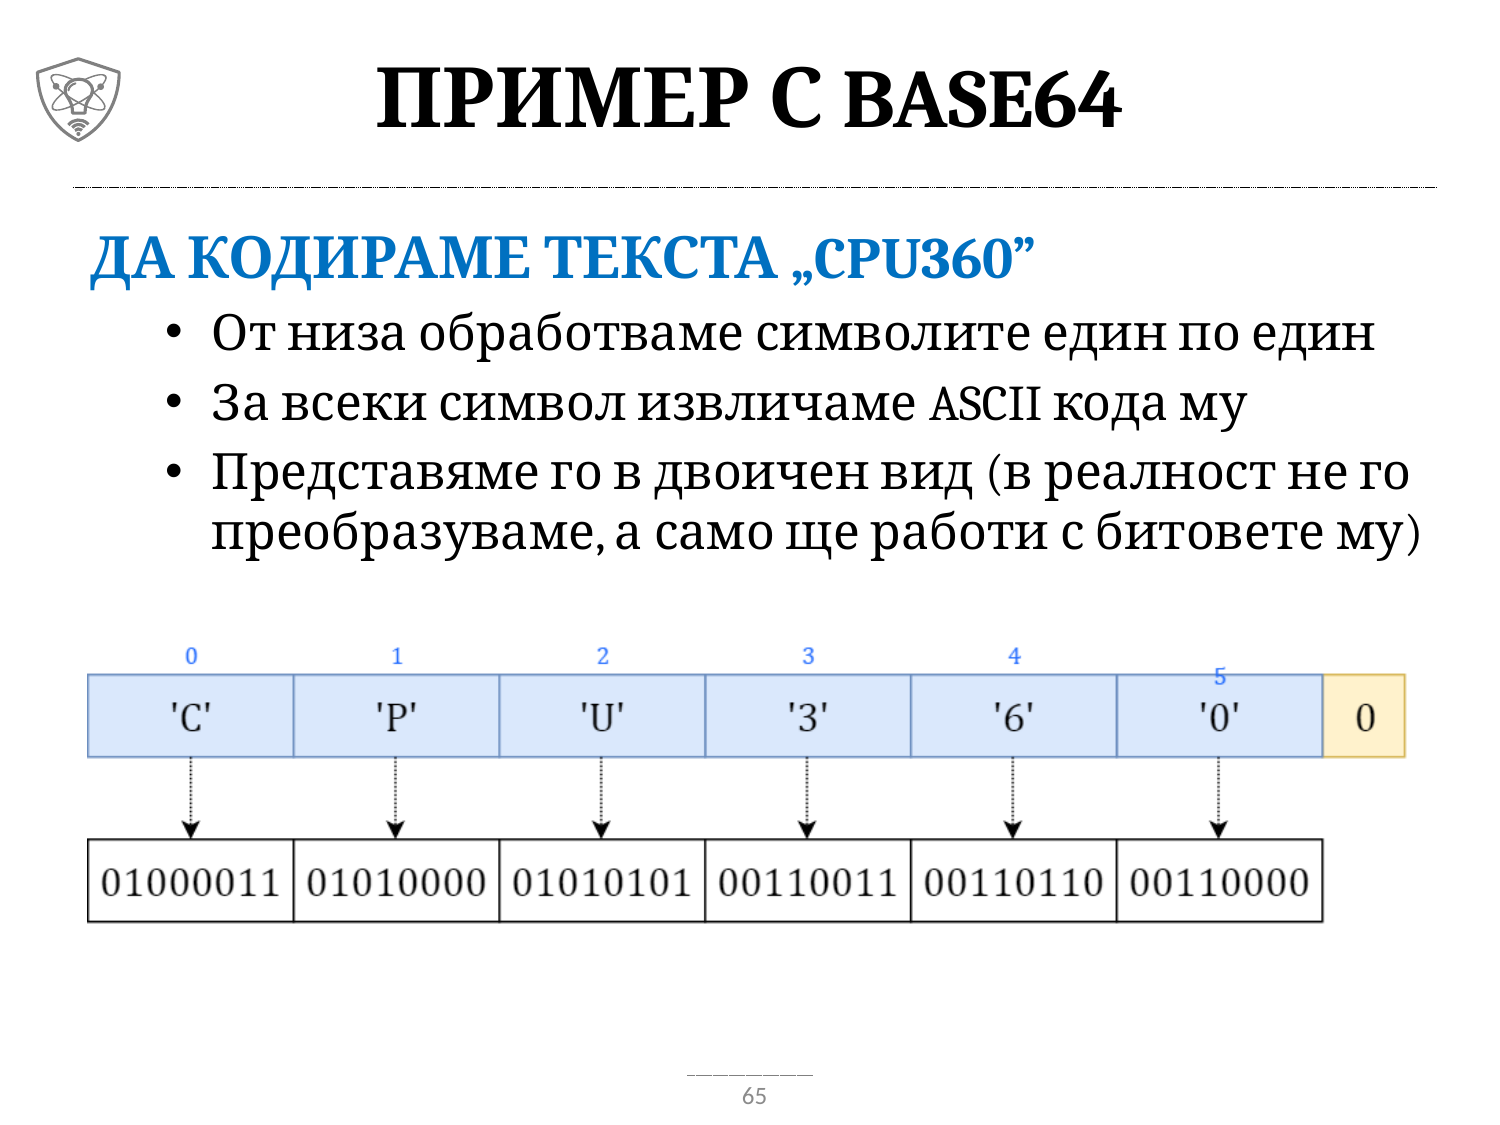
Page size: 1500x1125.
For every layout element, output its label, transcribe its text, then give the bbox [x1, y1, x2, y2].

slide_number 65 [579, 1065, 930, 1125]
picture [87, 612, 1408, 926]
list Да кодираме текста „CPU360” От низа обработваме символите един по един За всеки символ извличаме ASCII кода му Представяме го в двоичен вид (в реалност не го преобразуваме, а само ще работи с битовете му) [75, 212, 1450, 1063]
title Пример с Base64 [0, 0, 1500, 188]
